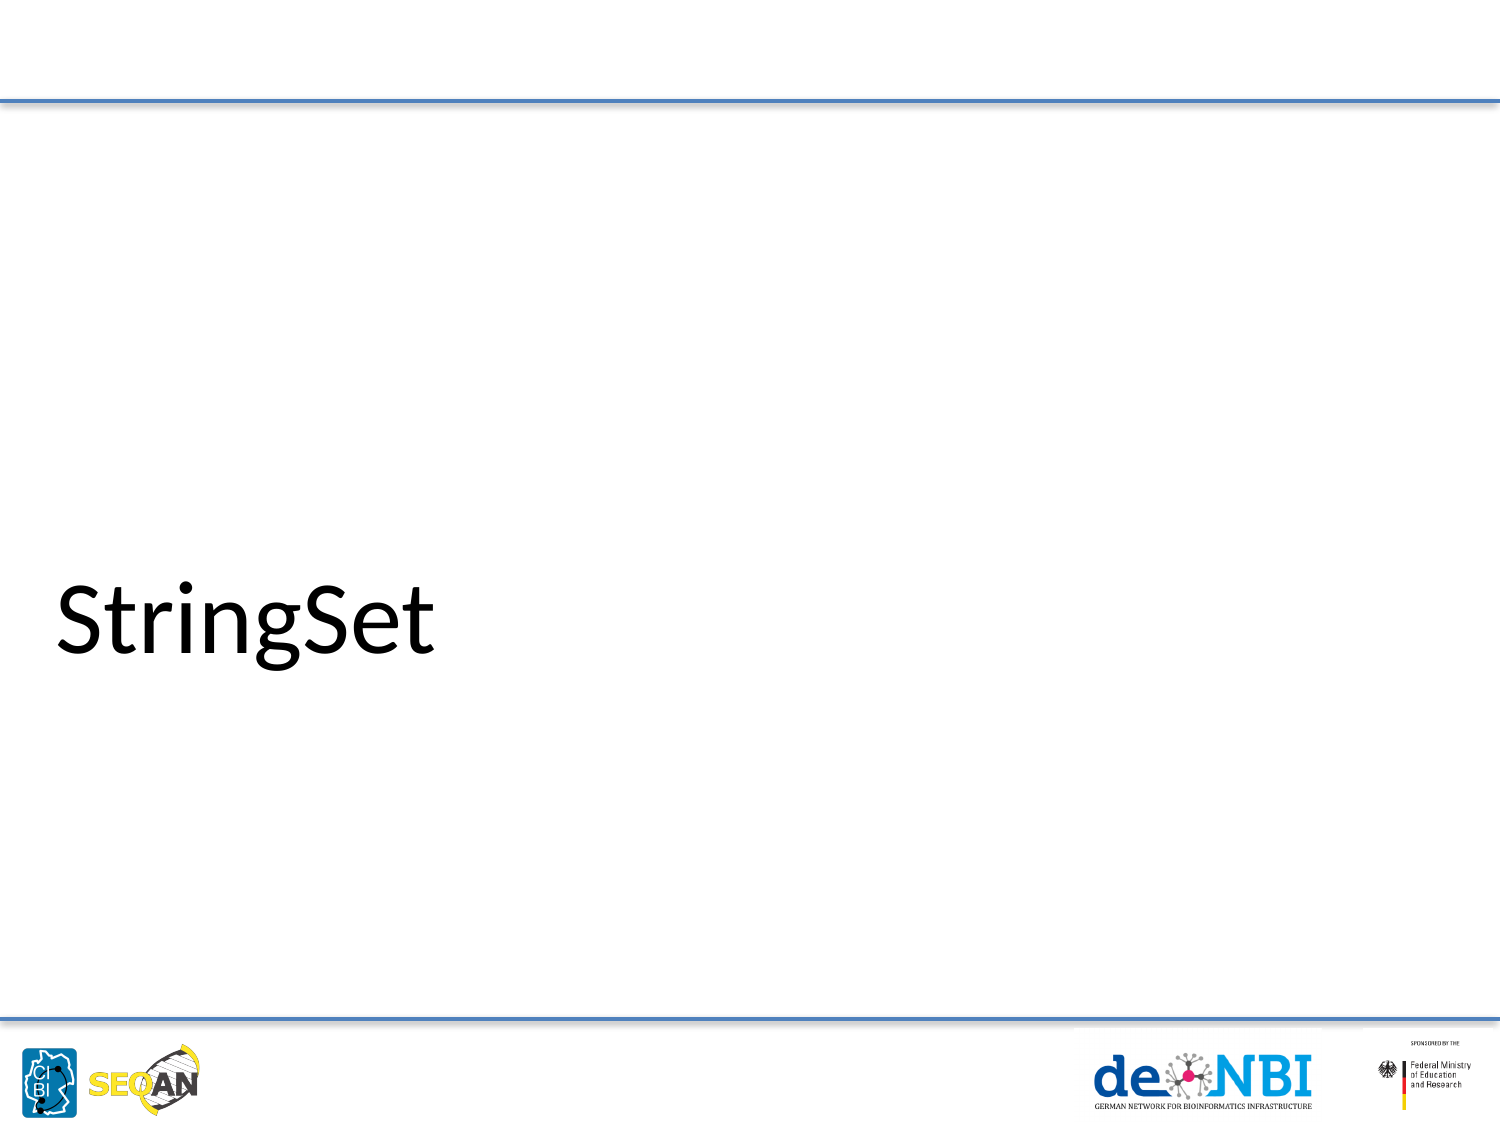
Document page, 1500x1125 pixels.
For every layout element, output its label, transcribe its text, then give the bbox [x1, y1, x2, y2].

picture [40, 1051, 48, 1059]
picture [31, 1060, 40, 1071]
text_box StringSet [40, 500, 1316, 724]
picture [75, 1042, 202, 1121]
picture [1074, 1028, 1322, 1122]
picture [33, 1108, 44, 1113]
